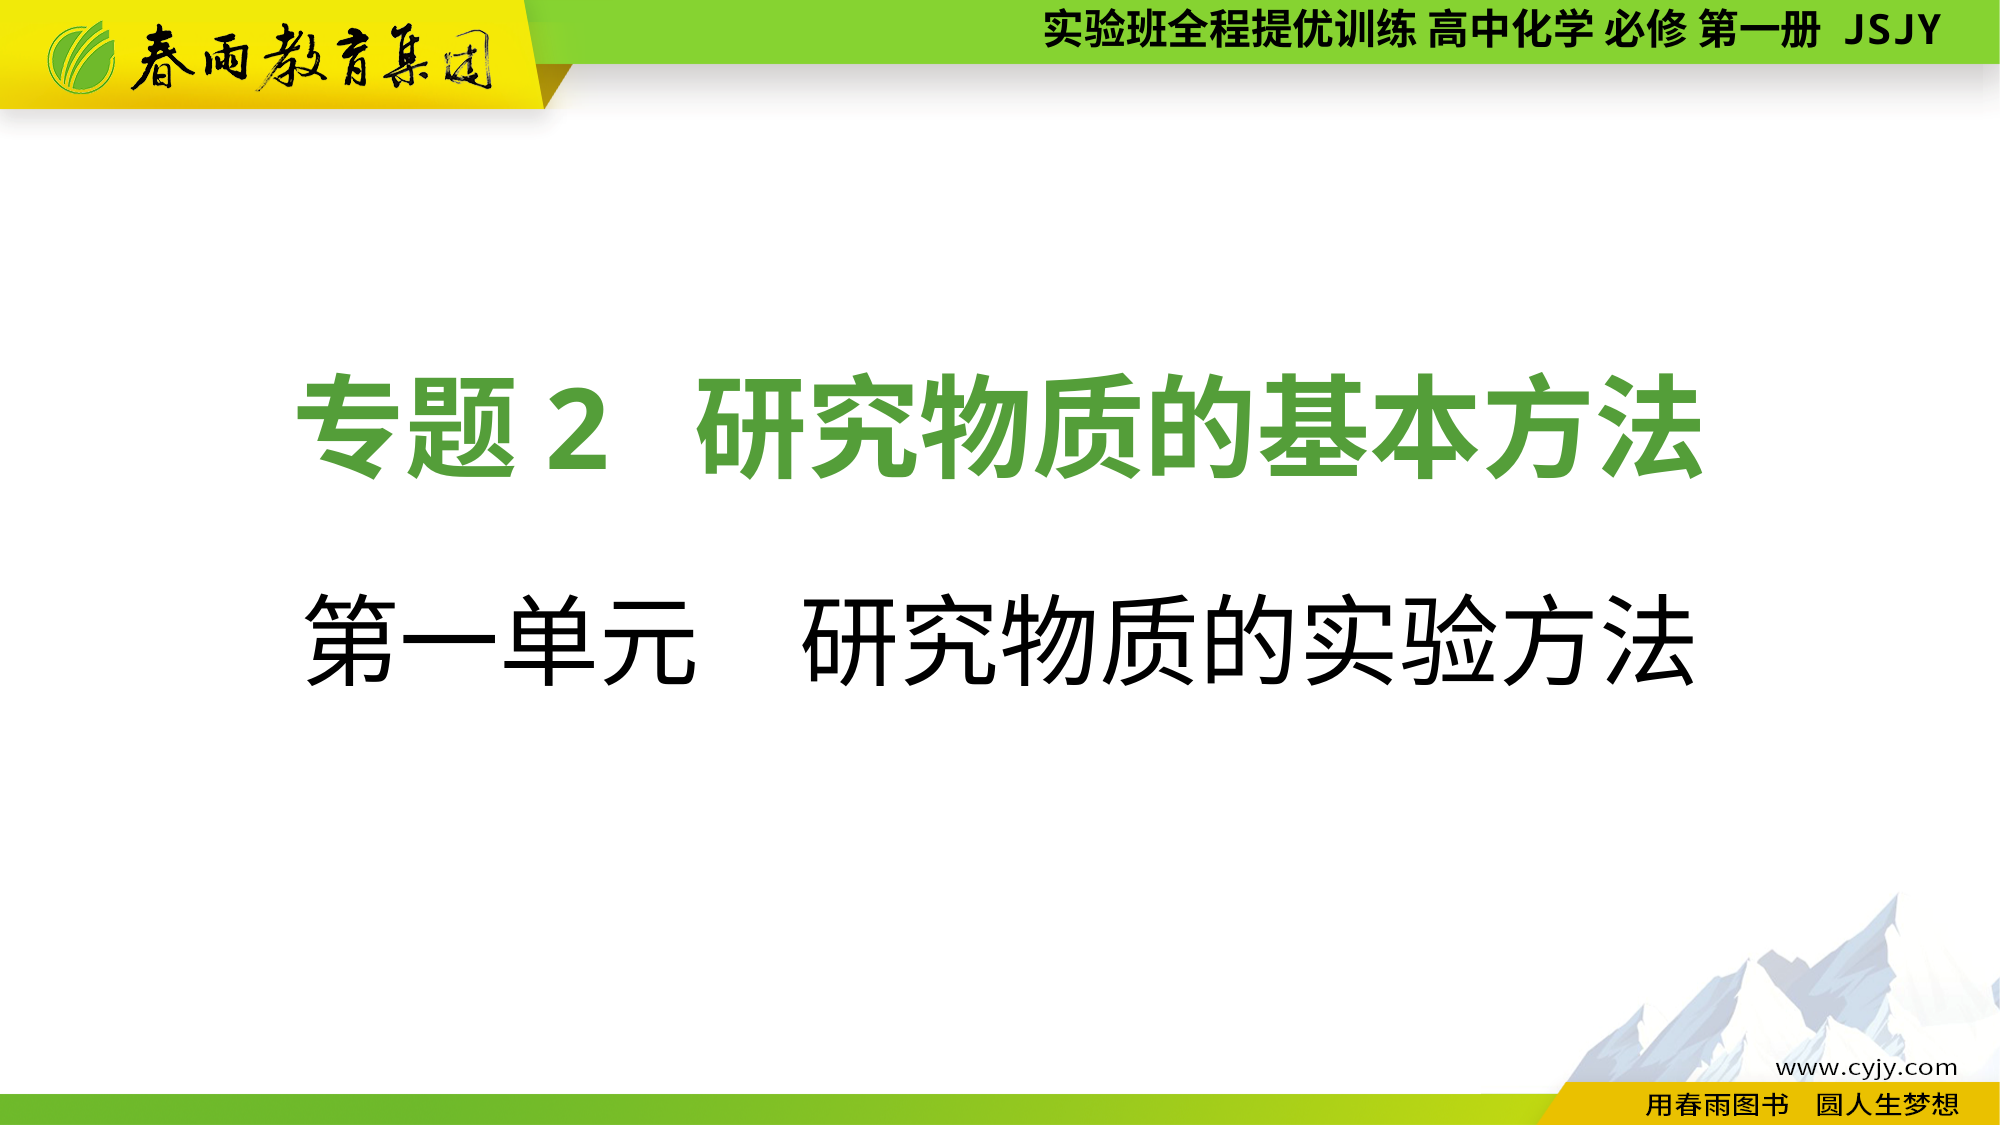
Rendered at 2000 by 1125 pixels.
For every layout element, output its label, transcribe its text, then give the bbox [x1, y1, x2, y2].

text_box 第一单元 研究物质的实验方法 [54, 511, 1946, 706]
text_box 专题2 研究物质的基本方法 [54, 282, 1946, 500]
picture [0, 0, 2000, 1125]
